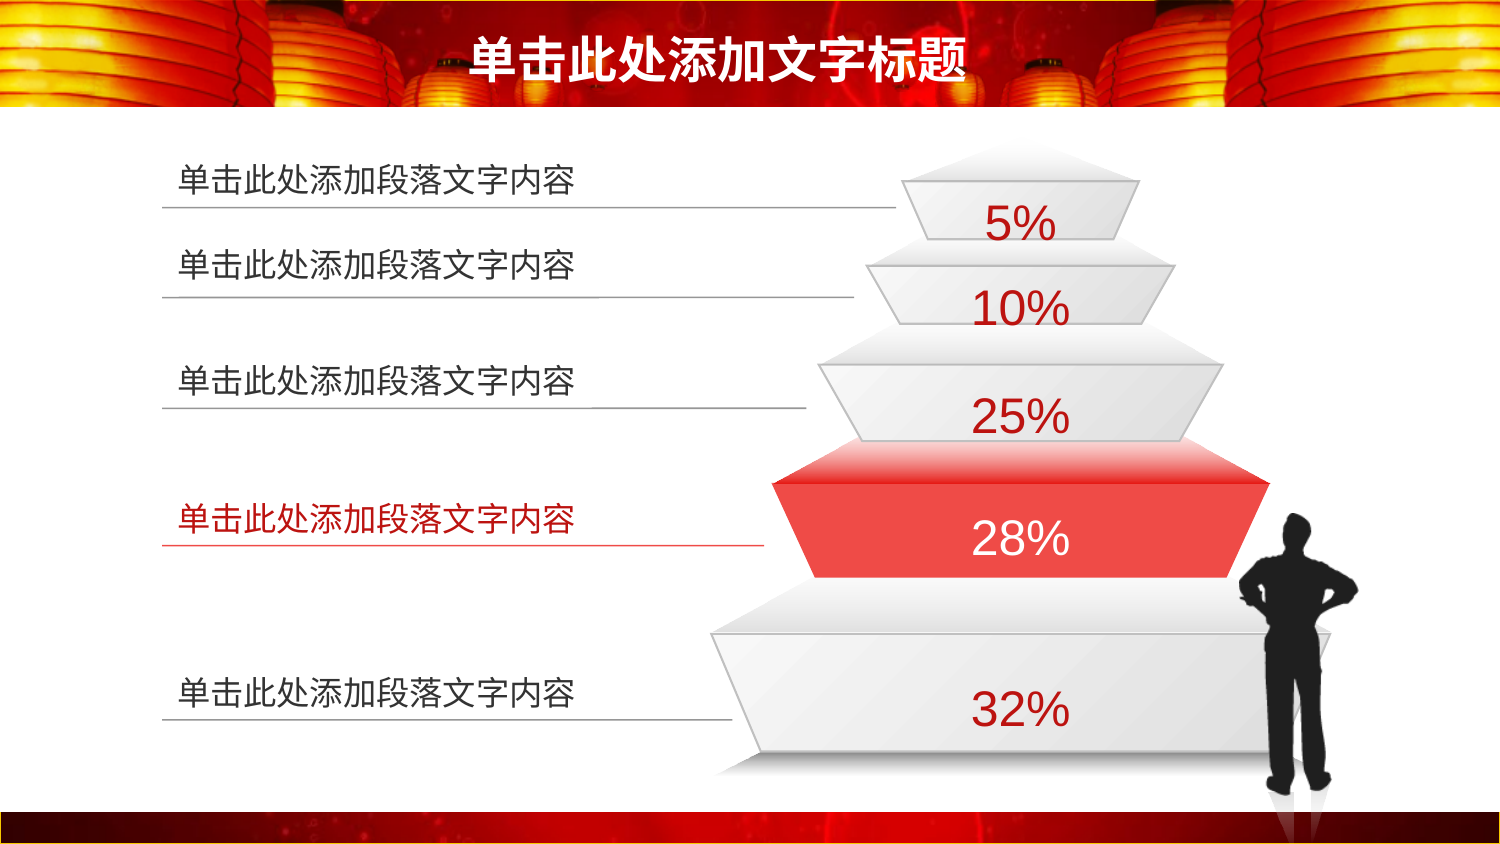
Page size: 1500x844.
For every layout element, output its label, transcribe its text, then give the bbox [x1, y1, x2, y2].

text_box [1239, 513, 1359, 844]
text_box 单击此处添加段落文字内容 [162, 228, 643, 292]
text_box 单击此处添加段落文字内容 [162, 656, 643, 720]
picture [0, 0, 1500, 107]
text_box 单击此处添加段落文字内容 [162, 144, 643, 207]
text_box 单击此处添加段落文字内容 [162, 482, 643, 545]
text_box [711, 136, 1331, 776]
title [103, 44, 1397, 208]
picture [1359, 812, 1499, 843]
picture [1, 812, 1239, 843]
text_box 单击此处添加段落文字内容 [162, 344, 643, 408]
